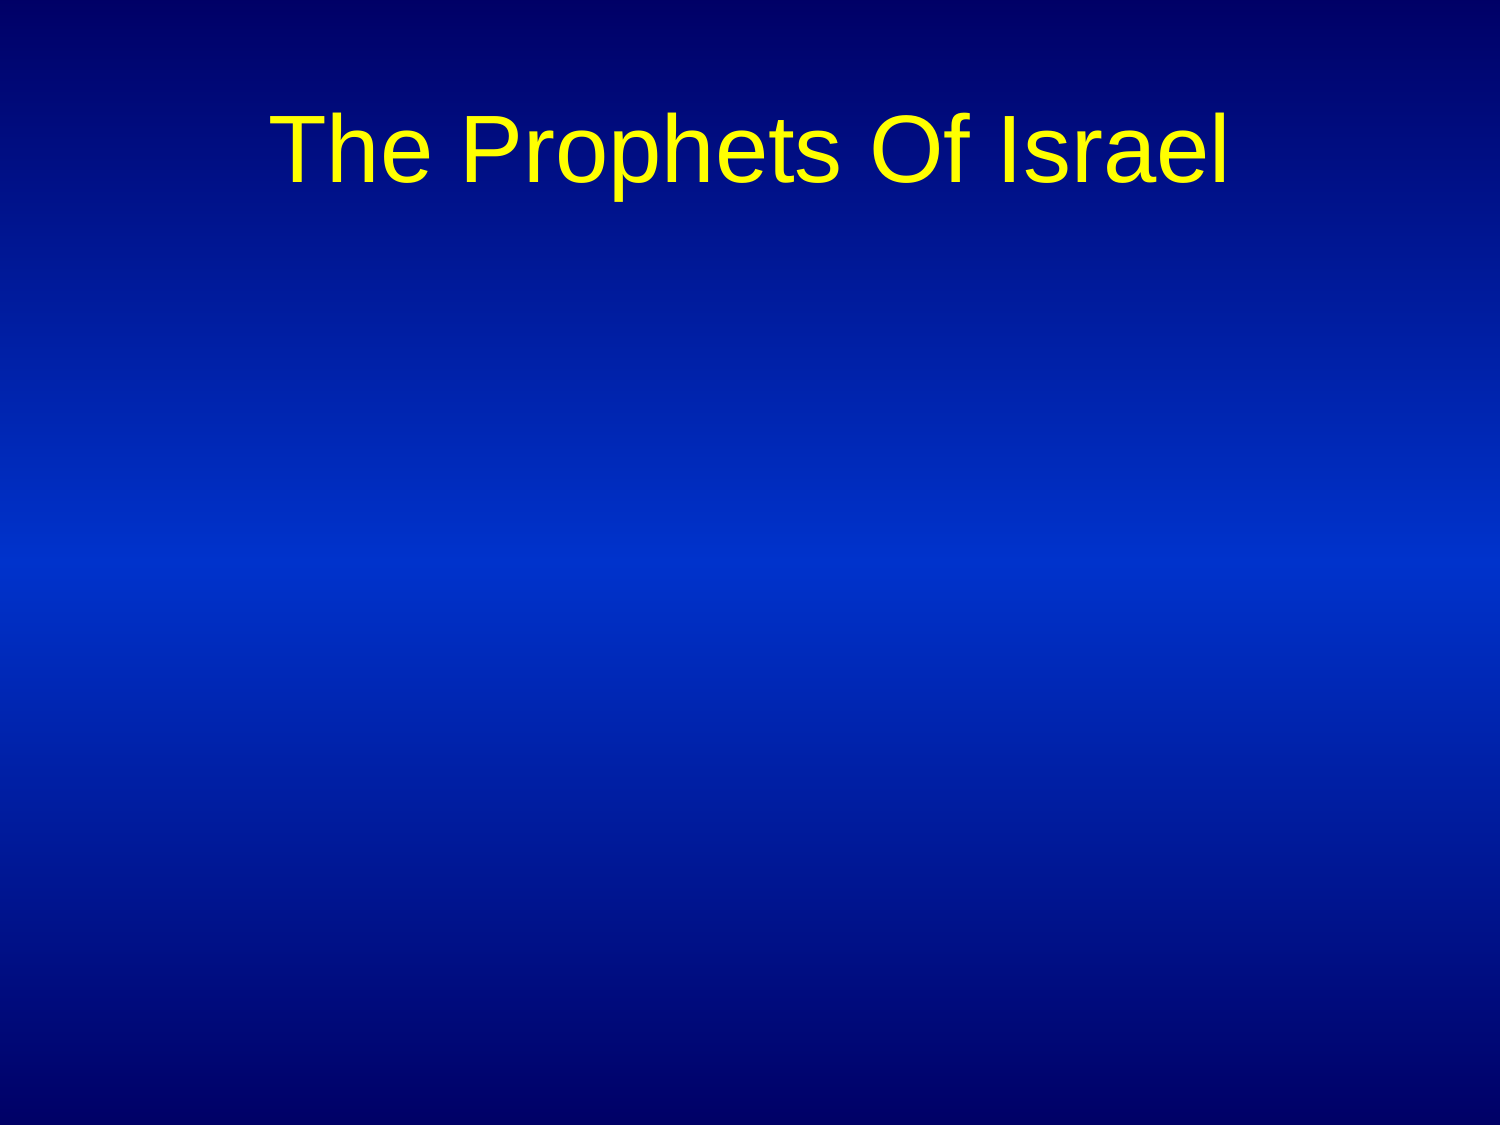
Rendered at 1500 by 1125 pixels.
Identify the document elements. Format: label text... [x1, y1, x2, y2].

title The Prophets Of Israel [37, 50, 1463, 238]
